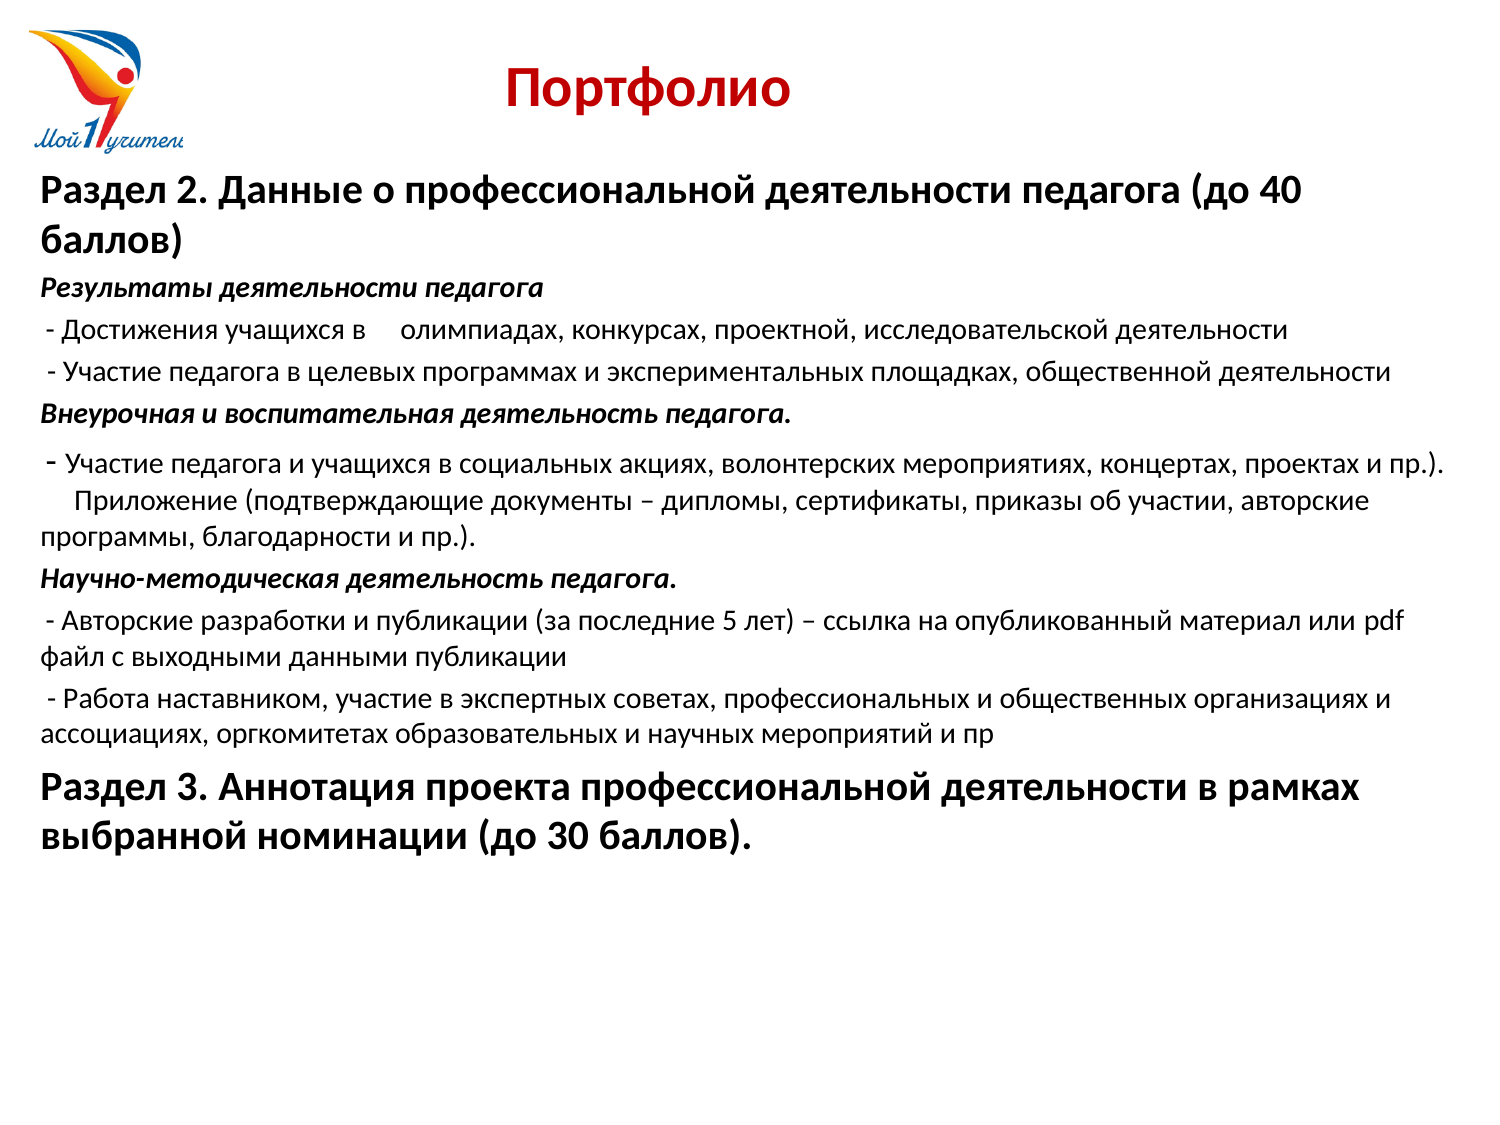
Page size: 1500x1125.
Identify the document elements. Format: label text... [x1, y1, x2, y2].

title Портфолио [490, 30, 1034, 135]
picture [29, 0, 184, 155]
list Раздел 2. Данные о профессиональной деятельности педагога (до 40 баллов) Результаты деятельности педагога - Достижения учащихся в олимпиадах, конкурсах, проектной, исследовательской деятельности - Участие педагога в целевых программах и экспериментальных площадках, общественной деятельности Внеурочная и воспитательная деятельность педагога. - Участие педагога и учащихся в социальных акциях, волонтерских мероприятиях, концертах, проектах и пр.). Приложение (подтверждающие документы – дипломы, сертификаты, приказы об участии, авторские программы, благодарности и пр.). Научно-методическая деятельность педагога. - Авторские разработки и публикации (за последние 5 лет) – ссылка на опубликованный материал или pdf файл с выходными данными публикации - Работа наставником, участие в экспертных советах, профессиональных и общественных организациях и ассоциациях, оргкомитетах образовательных и научных мероприятий и пр Раздел 3. Аннотация проекта профессиональной деятельности в рамках выбранной номинации (до 30 баллов). [25, 153, 1467, 974]
